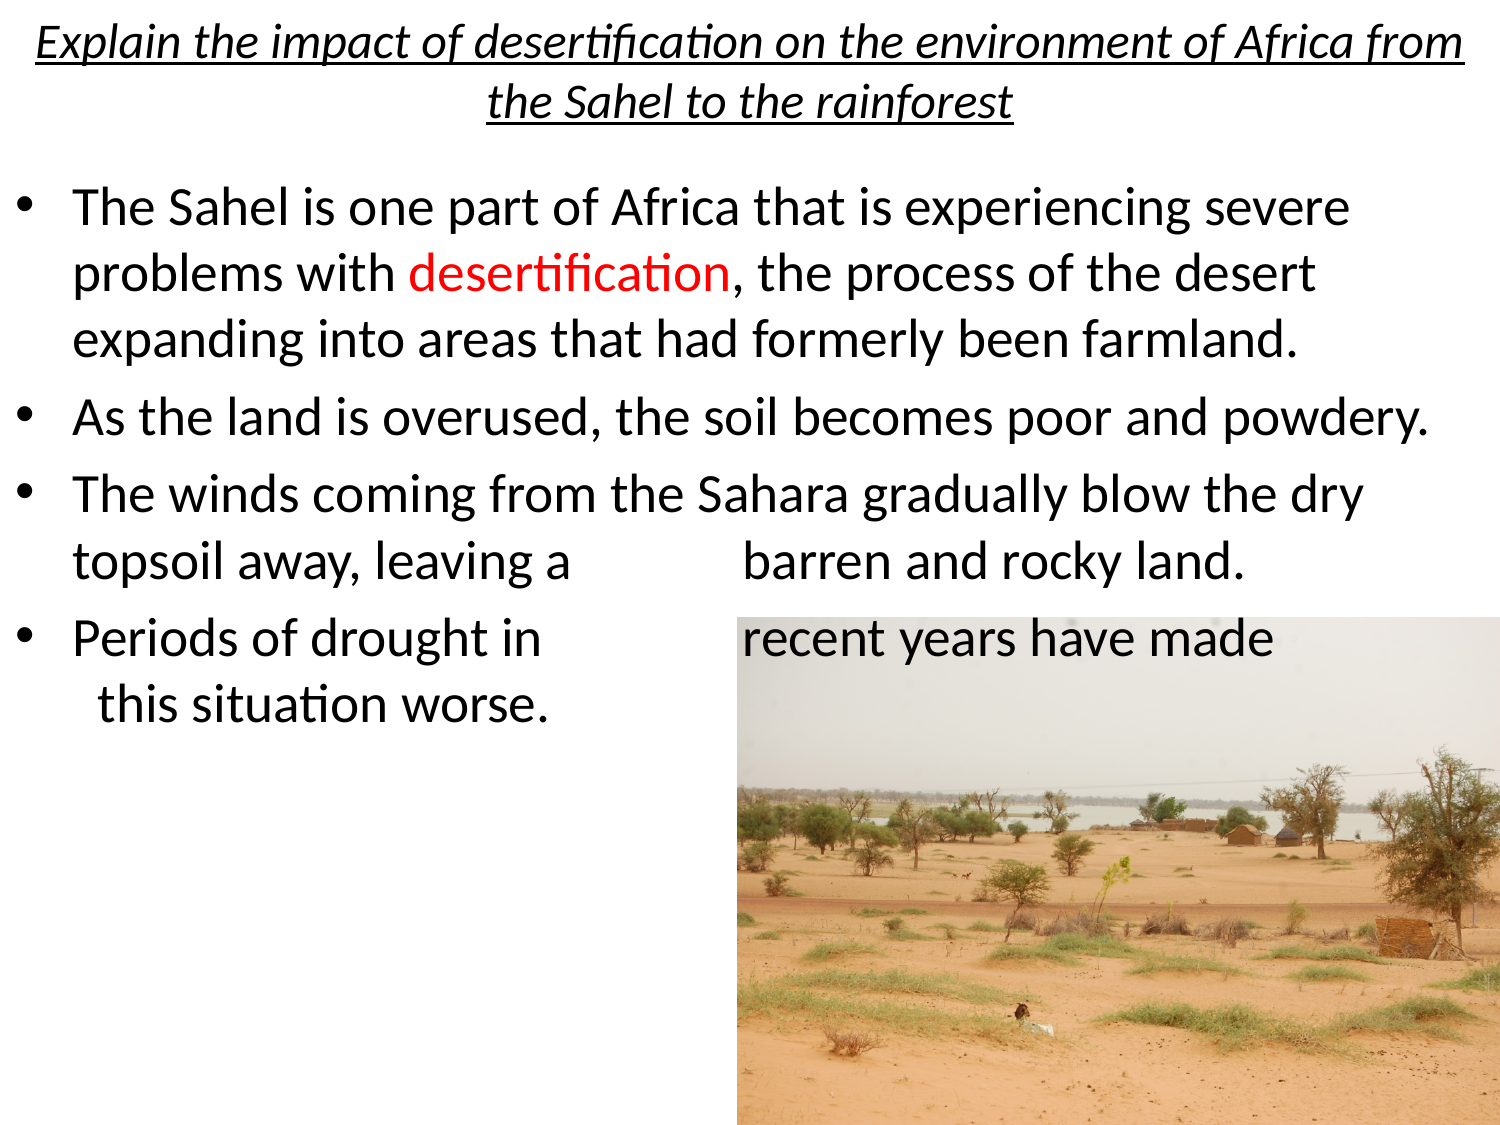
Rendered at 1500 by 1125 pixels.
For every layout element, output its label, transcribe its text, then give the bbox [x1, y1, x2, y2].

title Explain the impact of desertification on the environment of Africa from the Sahel to the rainforest [0, 0, 1500, 138]
list The Sahel is one part of Africa that is experiencing severe problems with desertification, the process of the desert expanding into areas that had formerly been farmland. As the land is overused, the soil becomes poor and powdery. The winds coming from the Sahara gradually blow the dry topsoil away, leaving a barren and rocky land. Periods of drought in recent years have made this situation worse. [0, 162, 1500, 905]
picture [737, 617, 1500, 1125]
